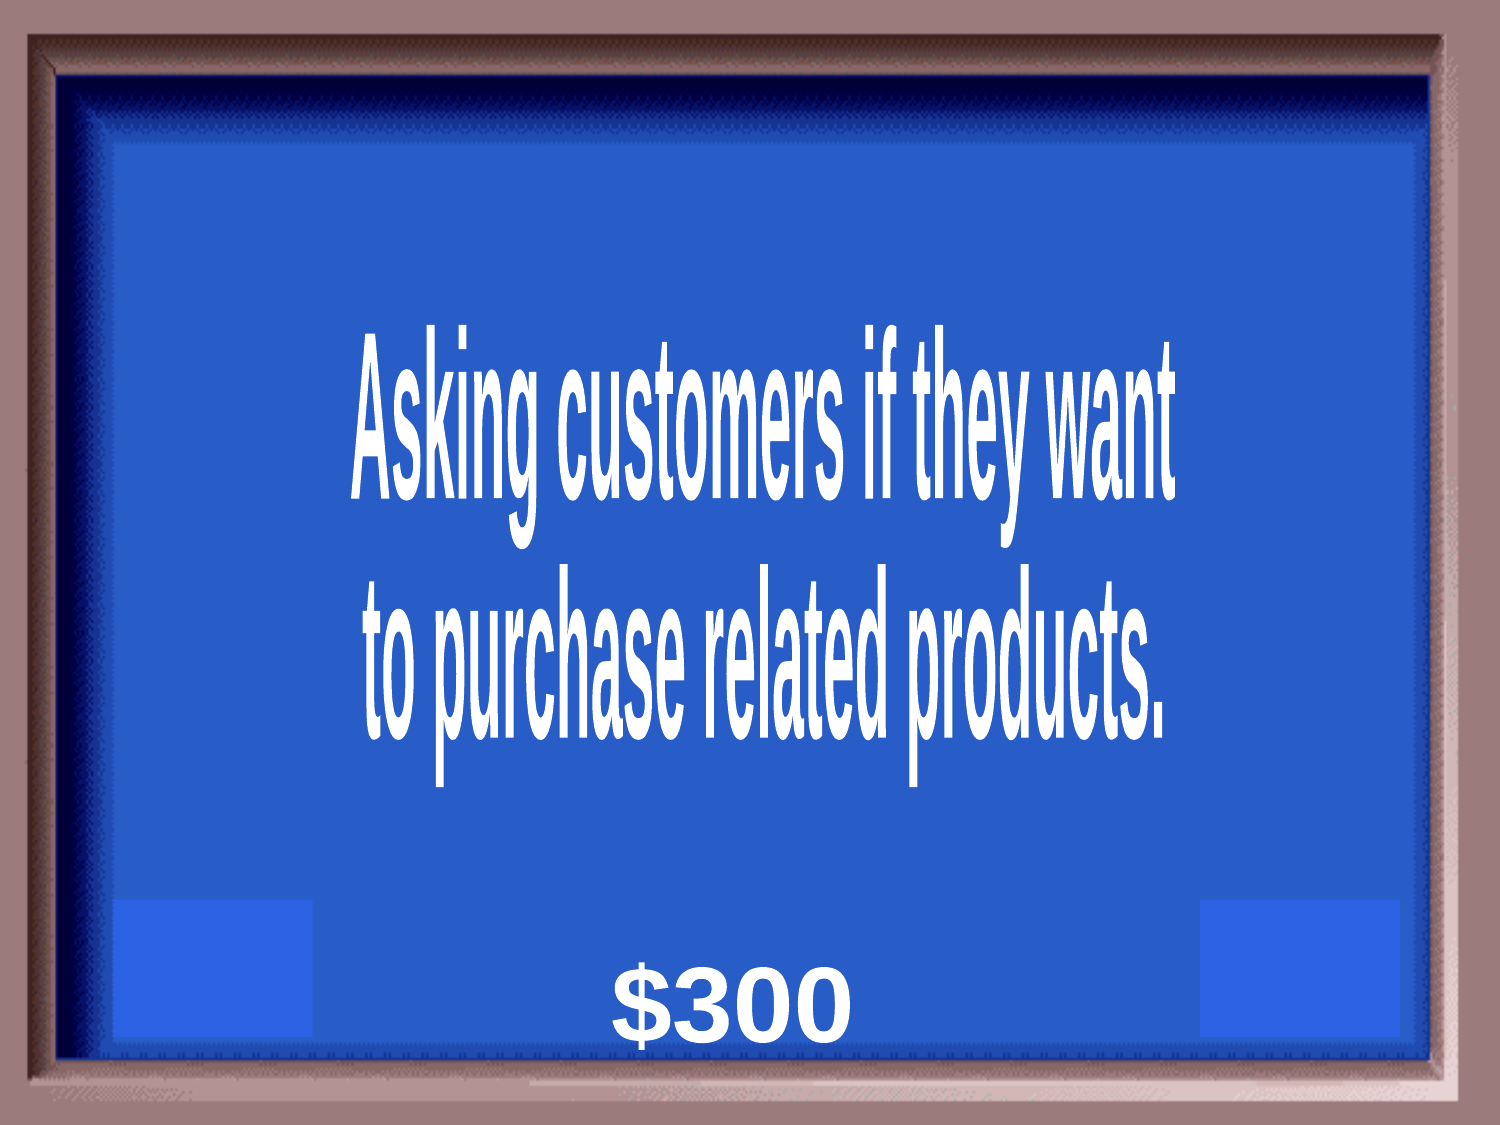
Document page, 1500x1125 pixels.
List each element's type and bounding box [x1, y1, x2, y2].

text_box [1200, 899, 1401, 1038]
text_box [112, 899, 313, 1038]
picture [0, 0, 1500, 1125]
